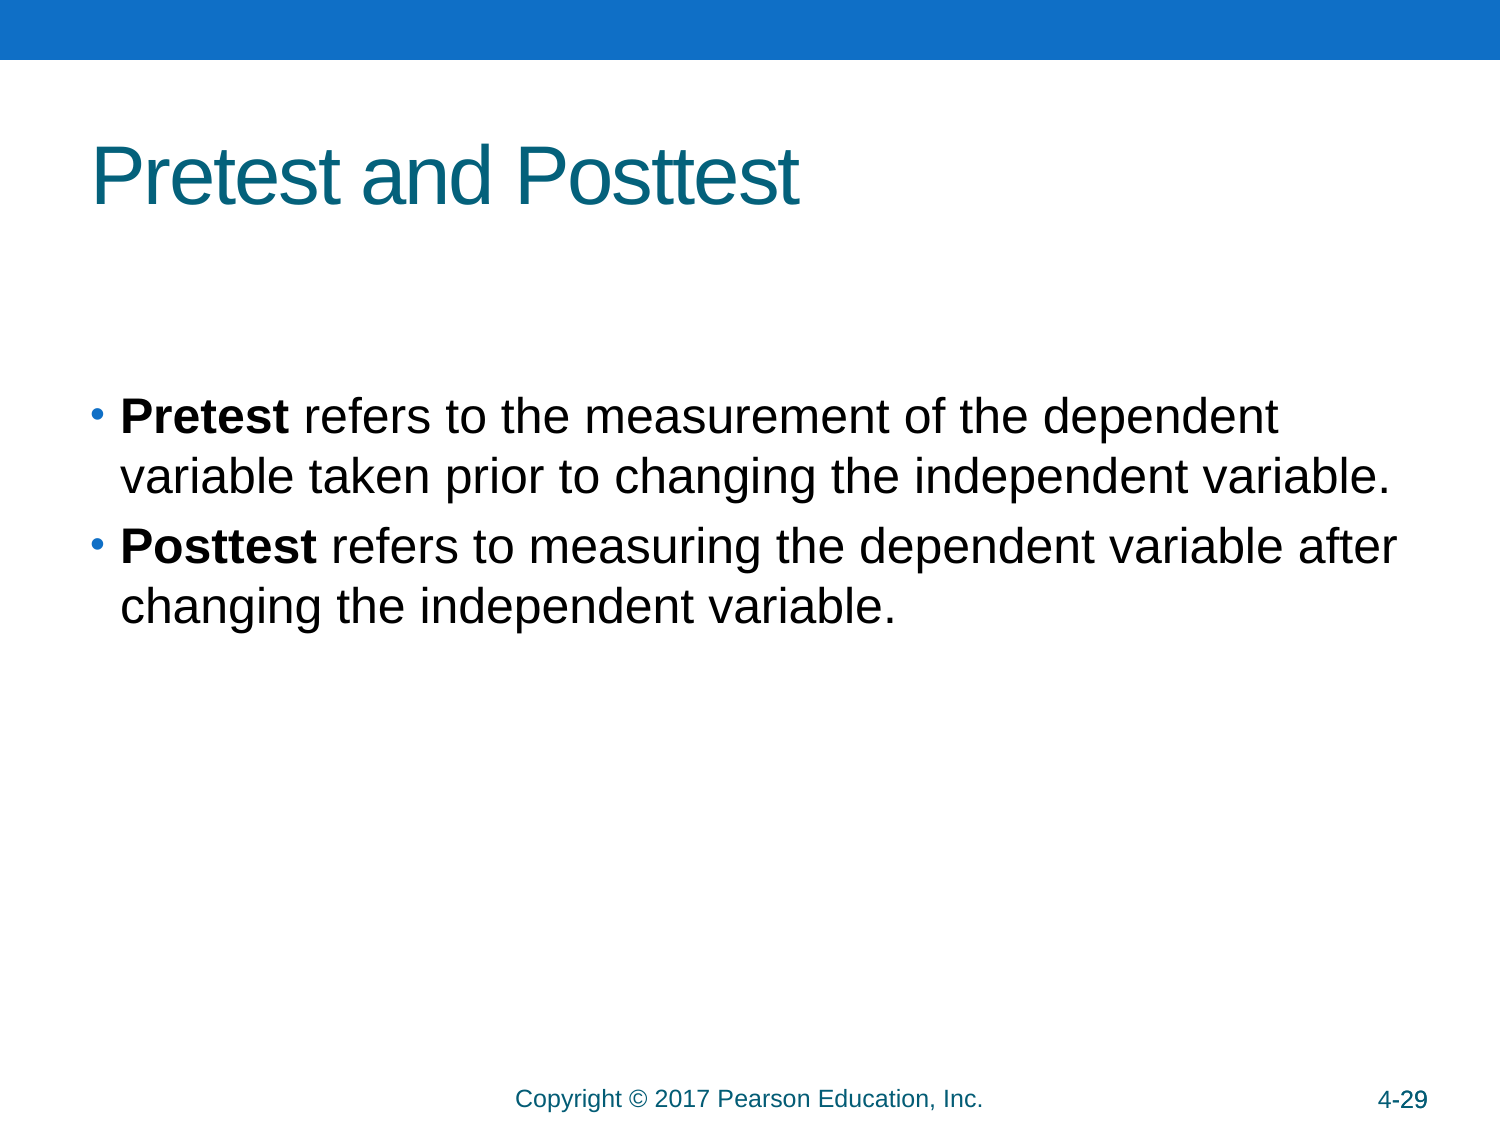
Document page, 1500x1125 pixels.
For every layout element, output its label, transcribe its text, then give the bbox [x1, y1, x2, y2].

title Pretest and Posttest [75, 90, 1425, 253]
list Pretest refers to the measurement of the dependent variable taken prior to changing the independent variable. Posttest refers to measuring the dependent variable after changing the independent variable. [75, 376, 1425, 1125]
